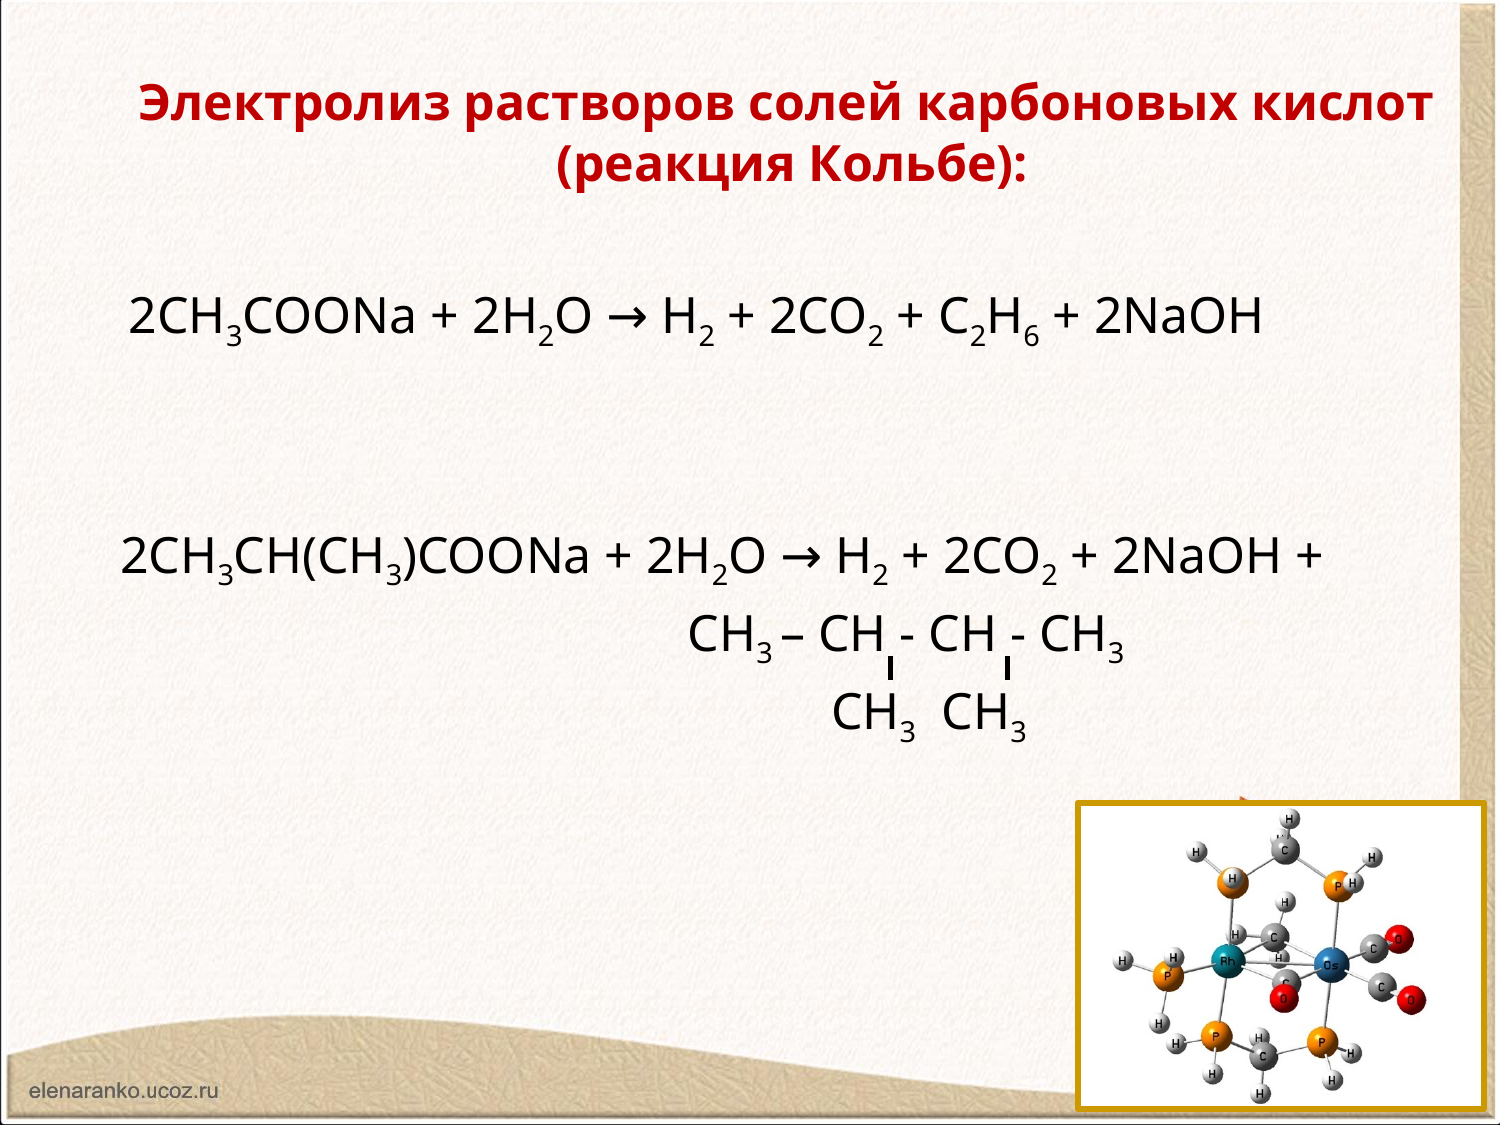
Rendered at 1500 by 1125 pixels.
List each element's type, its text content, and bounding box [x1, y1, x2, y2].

list Электролиз растворов солей карбоновых кислот (реакция Кольбе): 2CH3СOONa + 2H2O → H2 + 2CO2 + C2H6 + 2NaOH 2CH3СH(CH3)COONa + 2H2O → H2 + 2CO2 + 2NaOH + CH3 – СH - CH - CH3 CH3 CH3 [75, 54, 1454, 1005]
picture [0, 0, 1500, 1125]
